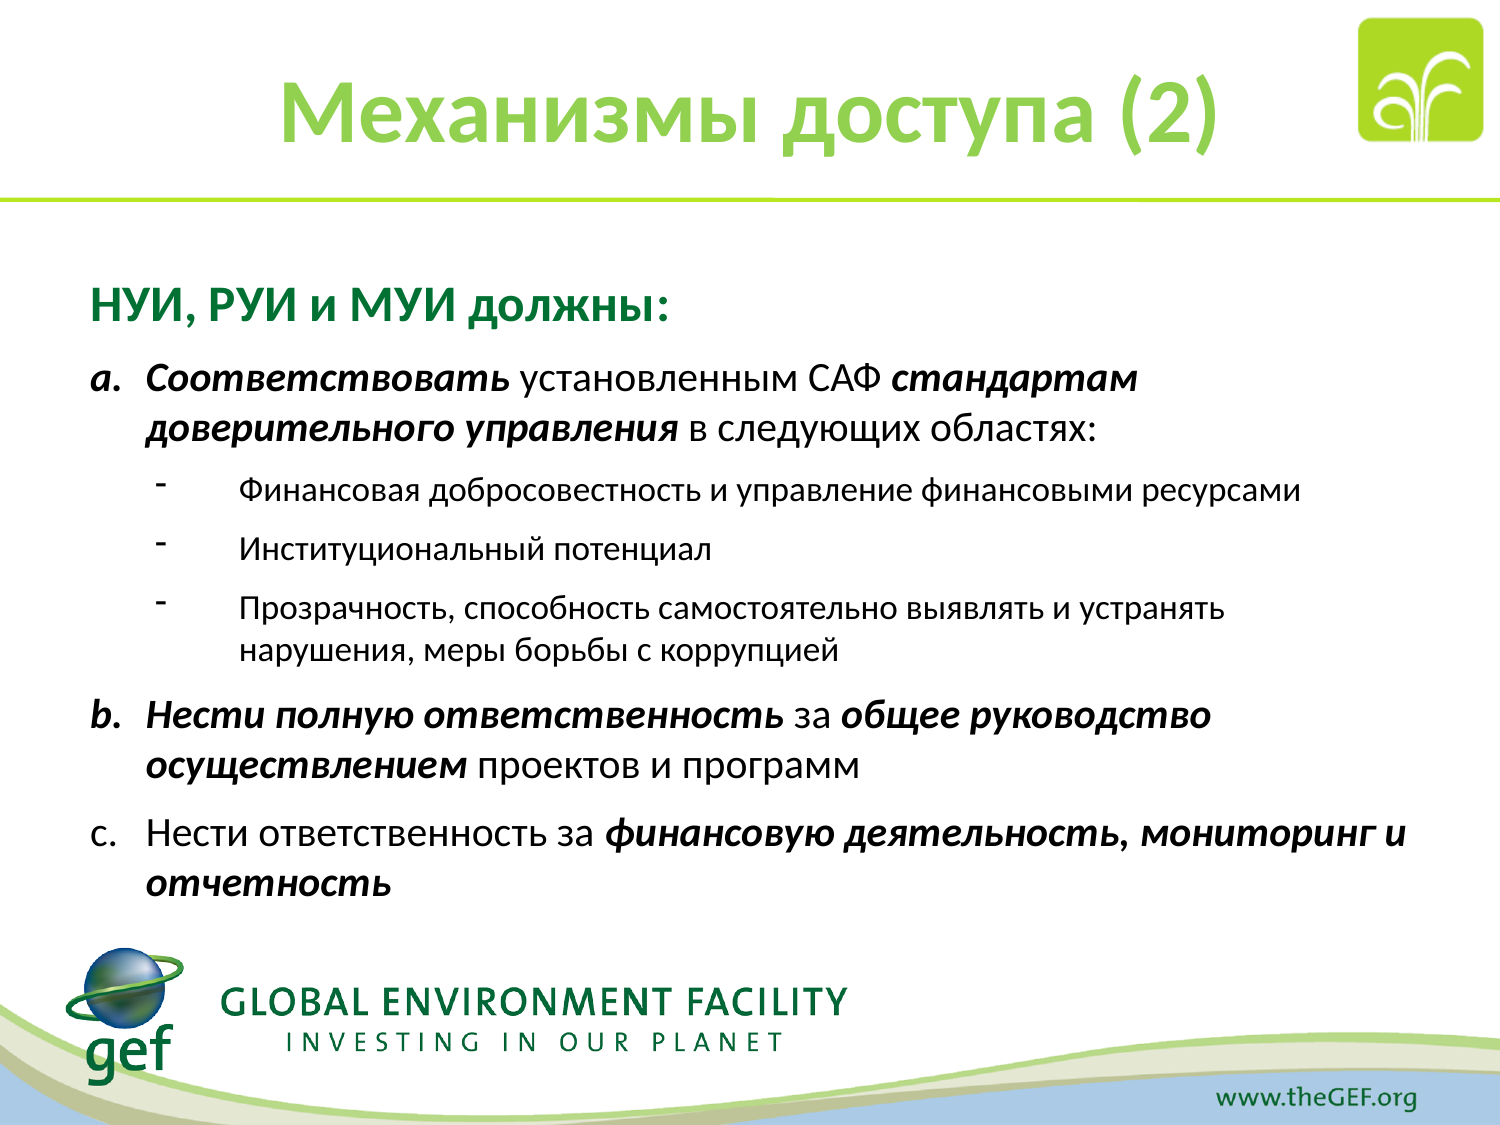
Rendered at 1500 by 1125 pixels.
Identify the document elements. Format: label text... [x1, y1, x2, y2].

list НУИ, РУИ и МУИ должны: Соответствовать установленным САФ стандартам доверительного управления в следующих областях: Финансовая добросовестность и управление финансовыми ресурсами Институциональный потенциал Прозрачность, способность самостоятельно выявлять и устранять нарушения, меры борьбы с коррупцией Нести полную ответственность за общее руководство осуществлением проектов и программ Нести ответственность за финансовую деятельность, мониторинг и отчетность [74, 262, 1426, 913]
picture [0, 920, 1500, 1125]
title Механизмы доступа (2) [74, 12, 1426, 197]
picture [1324, 0, 1500, 156]
